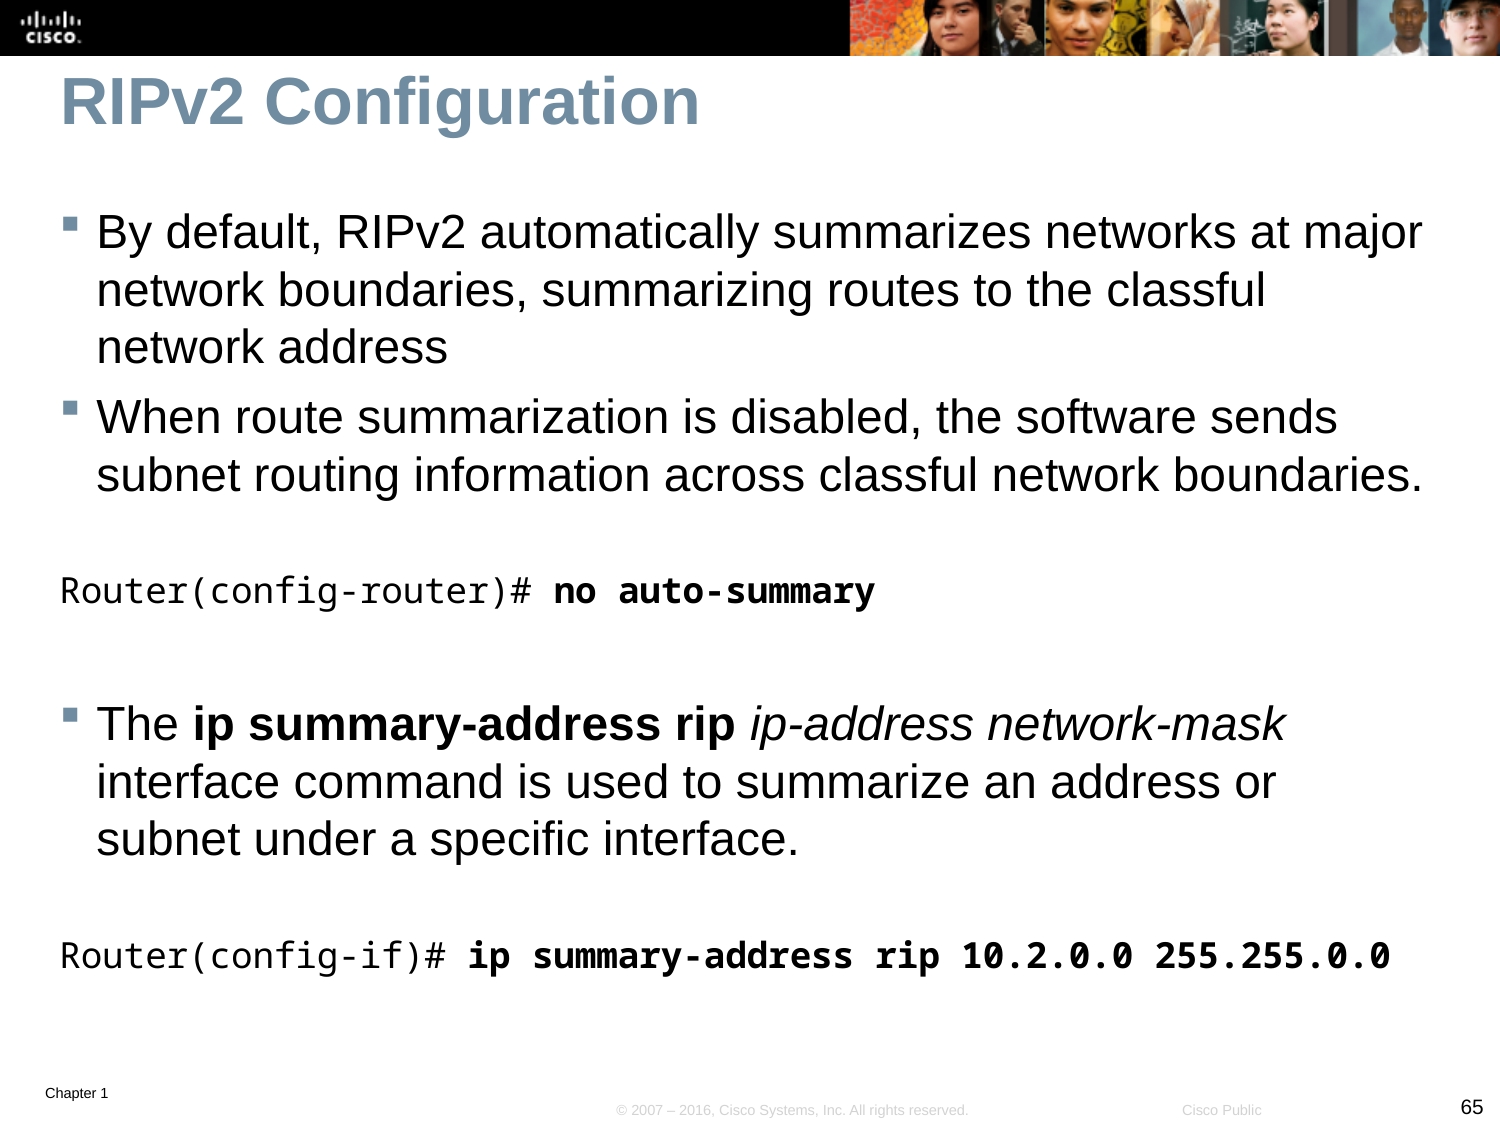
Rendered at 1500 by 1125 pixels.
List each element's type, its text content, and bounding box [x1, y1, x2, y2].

picture [0, 0, 1500, 56]
list By default, RIPv2 automatically summarizes networks at major network boundaries, summarizing routes to the classful network address When route summarization is disabled, the software sends subnet routing information across classful network boundaries. Router(config-router)# no auto-summary The ip summary-address rip ip-address network-mask interface command is used to summarize an address or subnet under a specific interface. Router(config-if)# ip summary-address rip 10.2.0.0 255.255.0.0 [45, 193, 1444, 1037]
title RIPv2 Configuration [45, 59, 1444, 182]
